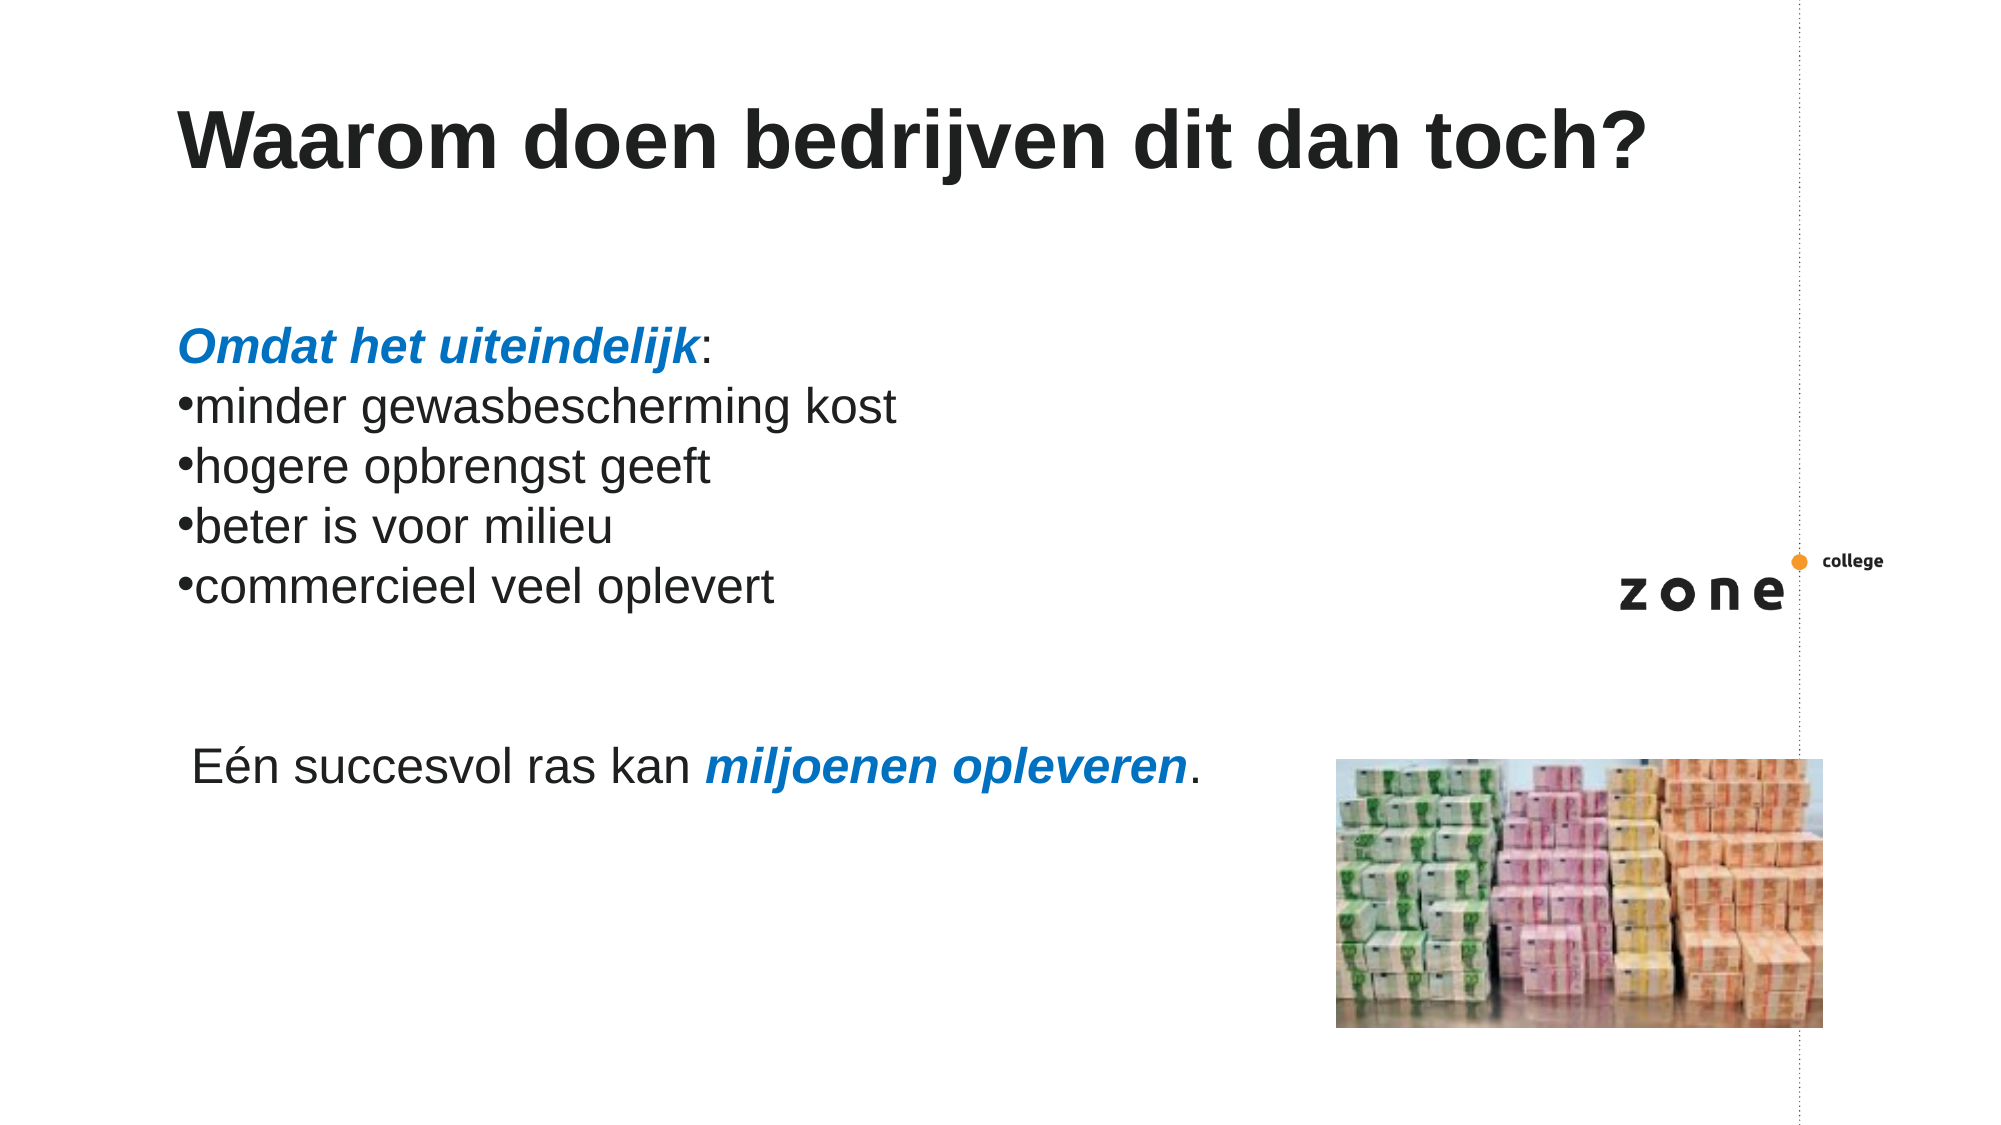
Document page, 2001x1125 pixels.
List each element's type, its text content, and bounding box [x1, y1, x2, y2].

title Waarom doen bedrijven dit dan toch? [177, 97, 1772, 261]
picture [1336, 0, 2001, 1125]
list Omdat het uiteindelijk: minder gewasbescherming kost hogere opbrengst geeft beter is voor milieu commercieel veel oplevert Eén succesvol ras kan miljoenen opleveren. [177, 313, 1269, 1091]
